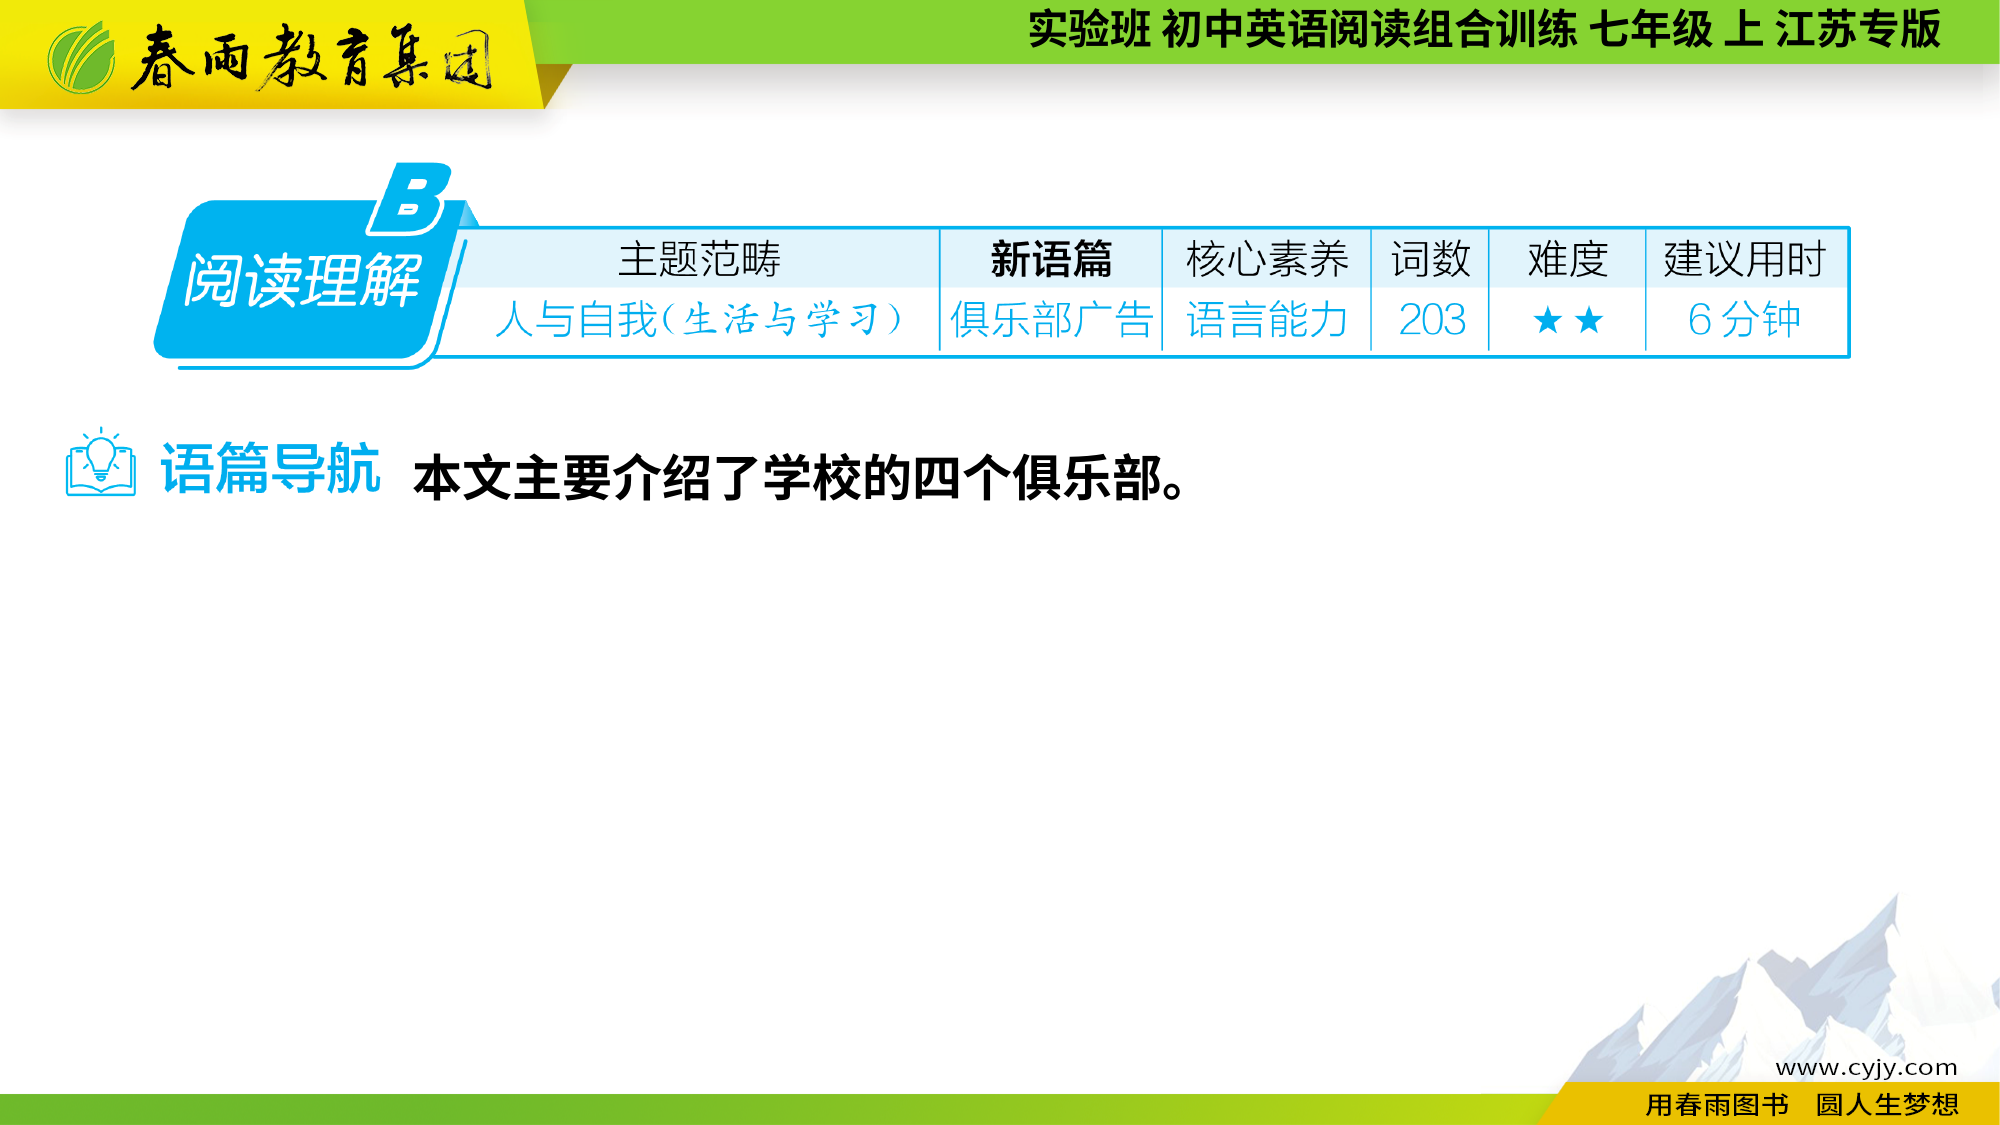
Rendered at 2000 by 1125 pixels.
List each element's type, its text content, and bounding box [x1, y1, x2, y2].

picture [0, 0, 2000, 1125]
list 本文主要介绍了学校的四个俱乐部。 [59, 409, 1944, 504]
